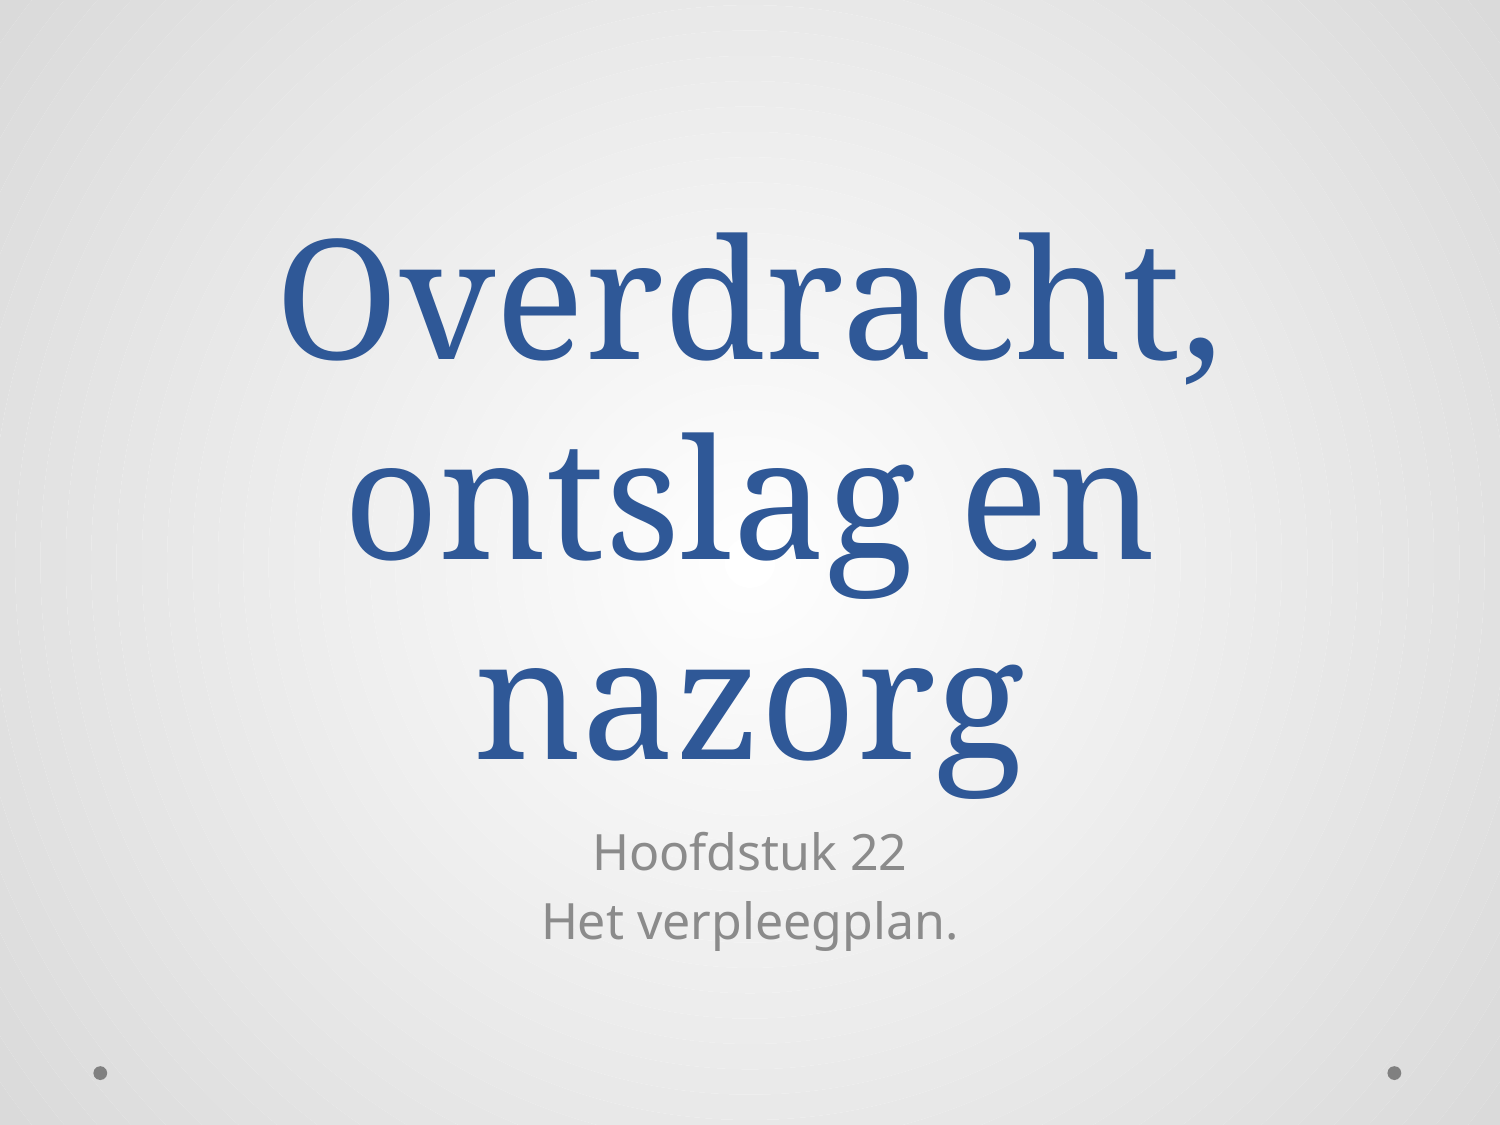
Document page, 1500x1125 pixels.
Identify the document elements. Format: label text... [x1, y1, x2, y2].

subtitle Hoofdstuk 22 Het verpleegplan. [225, 812, 1275, 1013]
title Overdracht, ontslag en nazorg [112, 99, 1388, 800]
